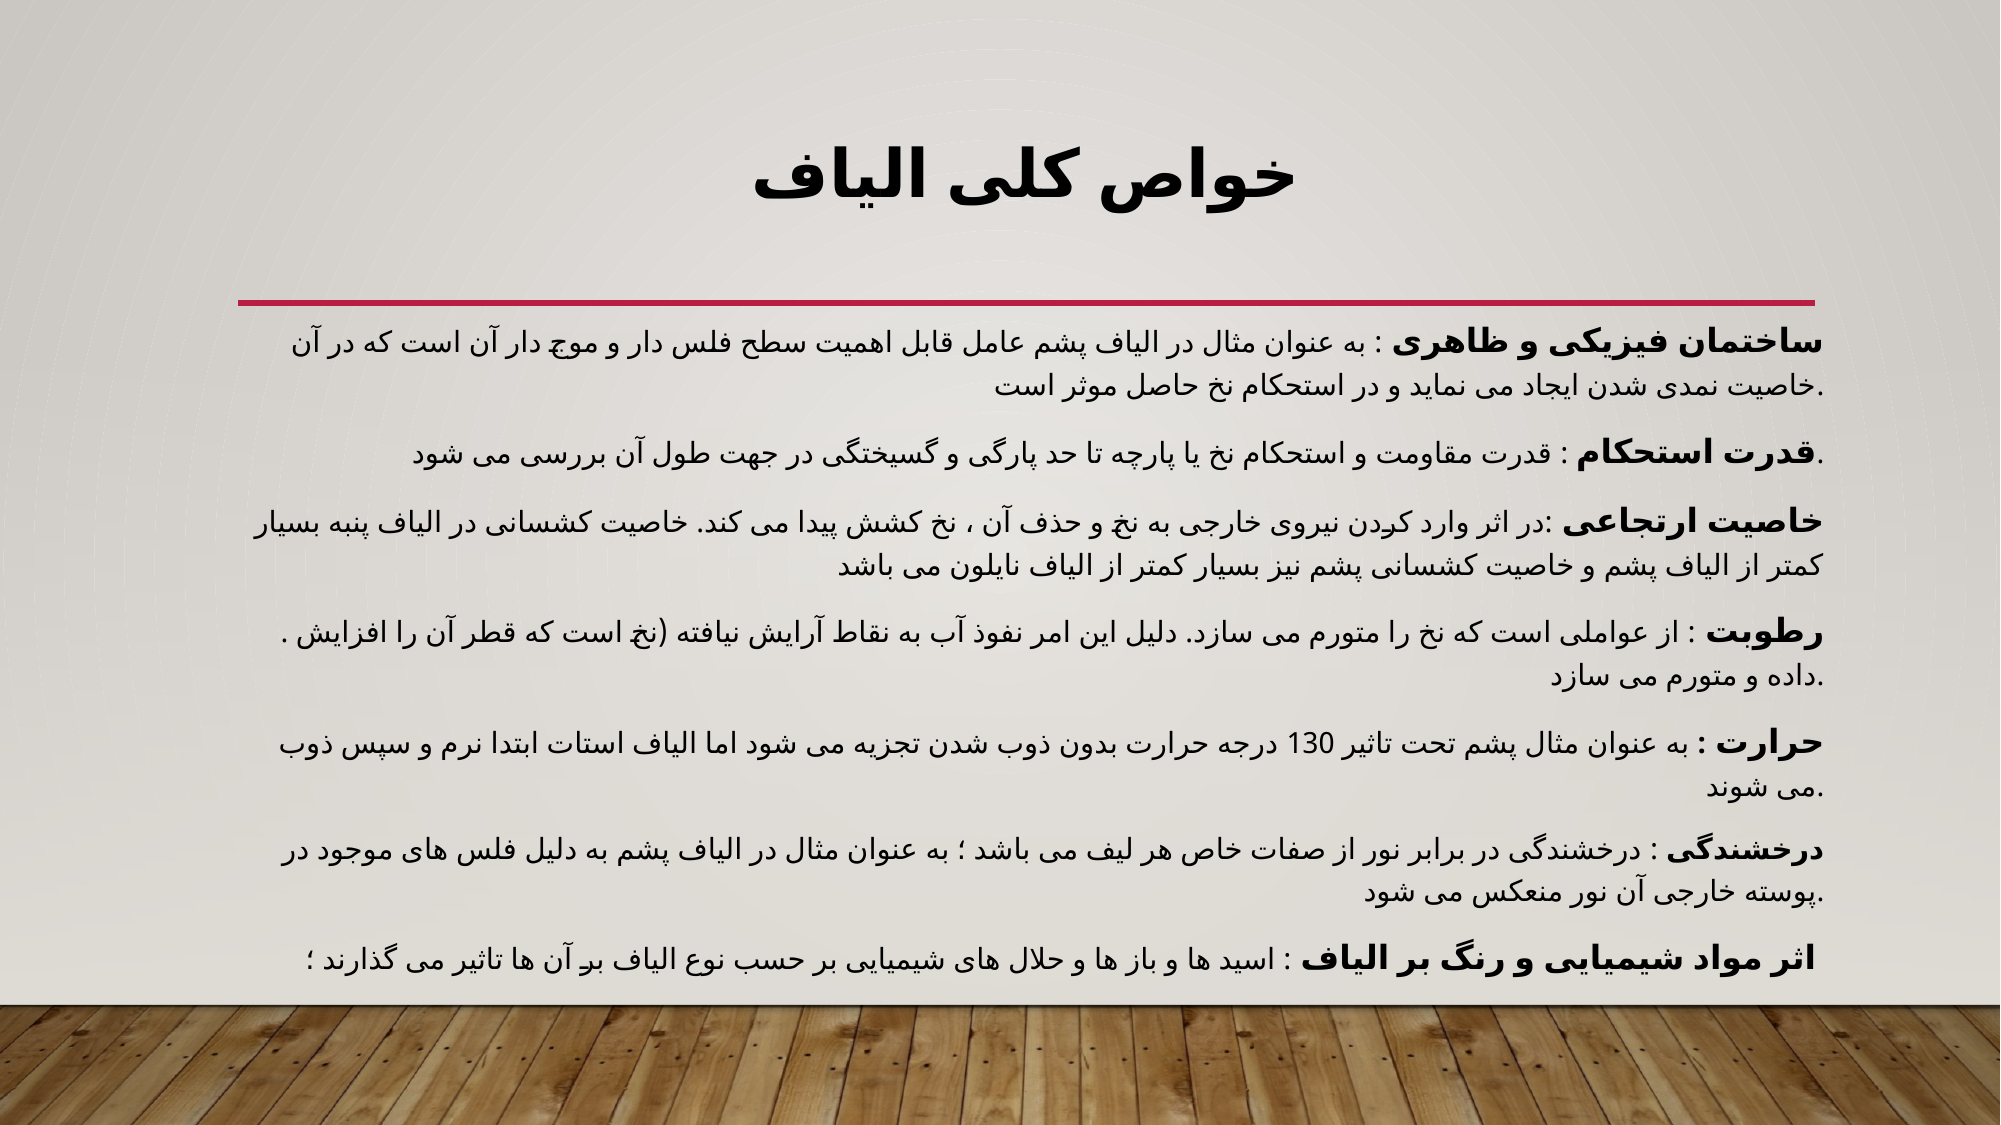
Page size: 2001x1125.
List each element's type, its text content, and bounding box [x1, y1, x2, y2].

title خواص کلی الیاف [238, 131, 1814, 304]
picture [0, 1005, 2000, 1125]
list ساختمان فیزیکی و ظاهری : به عنوان مثال در الیاف پشم عامل قابل اهمیت سطح فلس دار و موج دار آن است که در آن خاصیت نمدی شدن ایجاد می نماید و در استحکام نخ حاصل موثر است. قدرت استحکام : قدرت مقاومت و استحکام نخ یا پارچه تا حد پارگی و گسیختگی در جهت طول آن بررسی می شود. خاصیت ارتجاعی :در اثر وارد کردن نیروی خارجی به نخ و حذف آن ، نخ کشش پیدا می کند. خاصیت کشسانی در الیاف پنبه بسیار کمتر از الیاف پشم و خاصیت کشسانی پشم نیز بسیار کمتر از الیاف نایلون می باشد . رطوبت : از عواملی است که نخ را متورم می سازد. دلیل این امر نفوذ آب به نقاط آرایش نیافته (نخ است که قطر آن را افزایش داده و متورم می سازد. حرارت : به عنوان مثال پشم تحت تاثیر 130 درجه حرارت بدون ذوب شدن تجزیه می شود اما الیاف استات ابتدا نرم و سپس ذوب می شوند. درخشندگی : درخشندگی در برابر نور از صفات خاص هر لیف می باشد ؛ به عنوان مثال در الیاف پشم به دلیل فلس های موجود در پوسته خارجی آن نور منعکس می شود. اثر مواد شیمیایی و رنگ بر الیاف : اسید ها و باز ها و حلال های شیمیایی بر حسب نوع الیاف بر آن ها تاثیر می گذارند ؛ [238, 304, 1840, 993]
